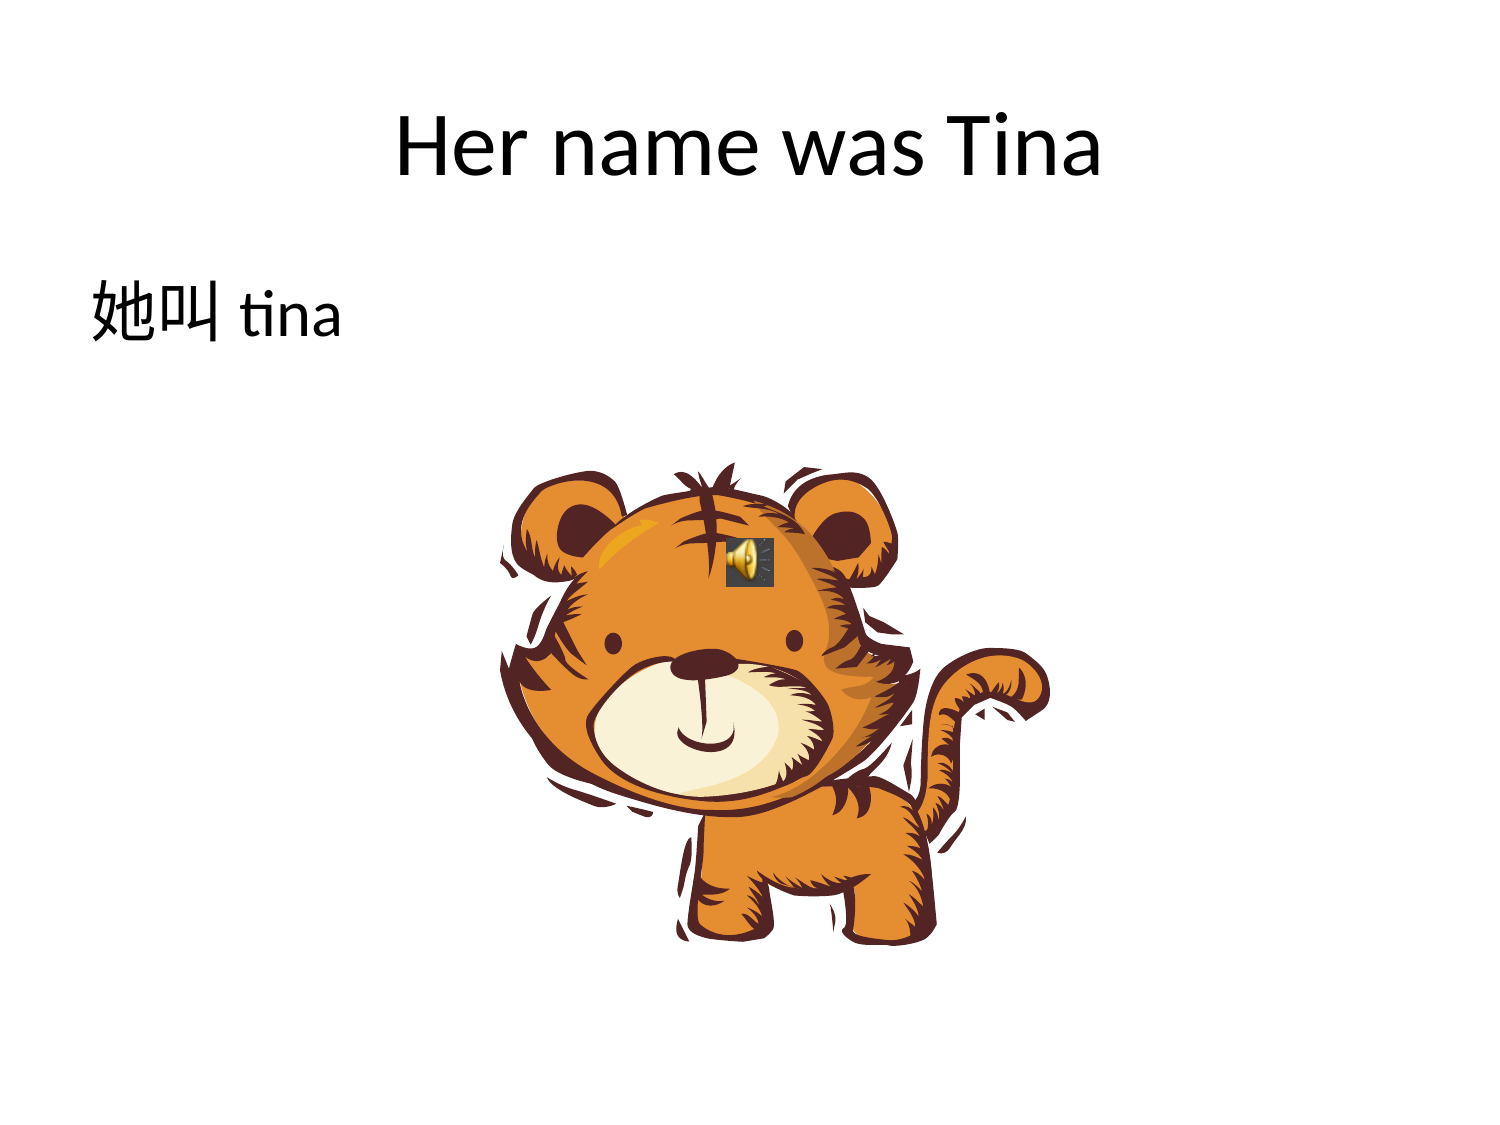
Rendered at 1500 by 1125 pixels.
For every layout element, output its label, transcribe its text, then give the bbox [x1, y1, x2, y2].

title Her name was Tina [75, 45, 1425, 233]
picture [499, 462, 1051, 947]
list 她叫tina [75, 262, 1425, 1005]
